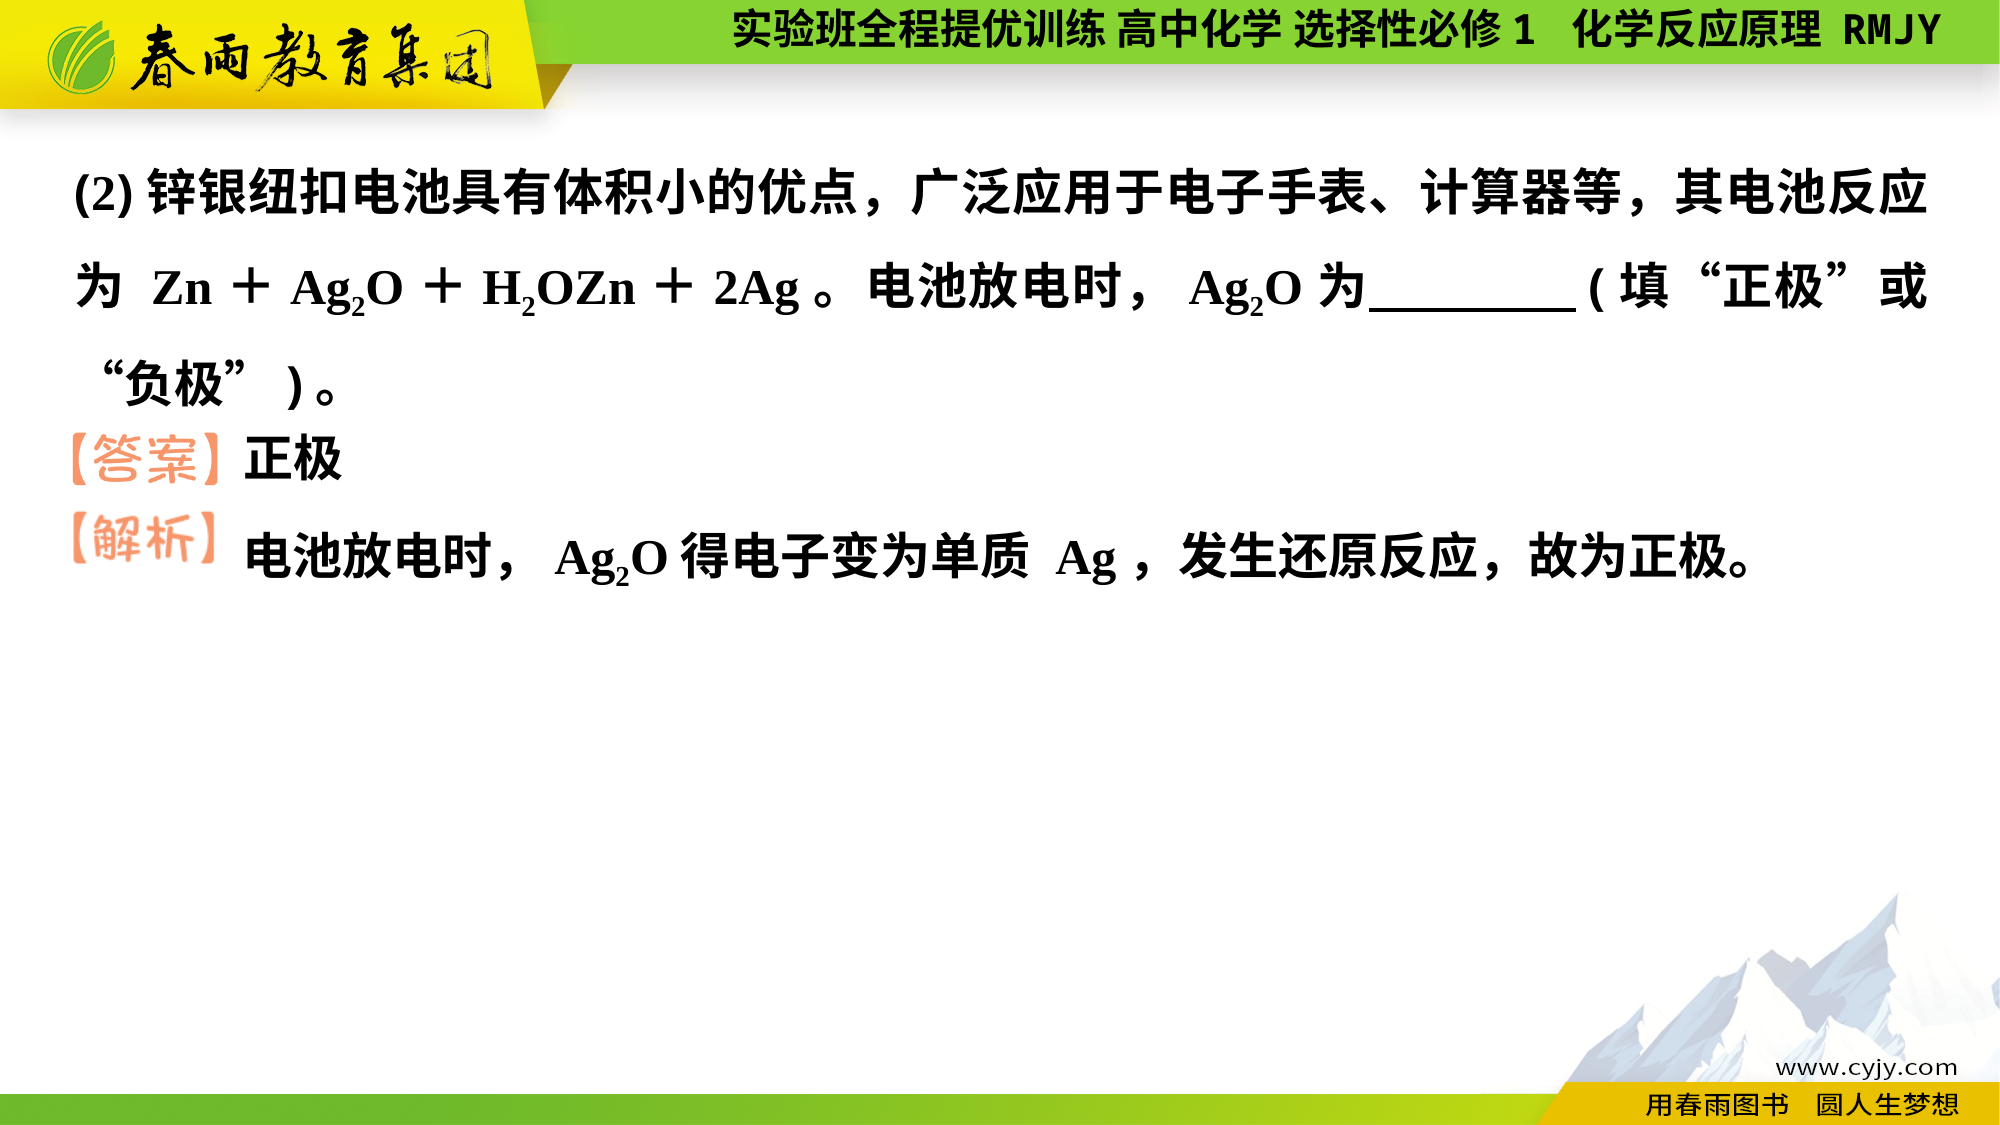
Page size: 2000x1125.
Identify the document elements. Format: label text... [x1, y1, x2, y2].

text_box 电池放电时，Ag2O得电子变为单质 Ag，发生还原反应，故为正极。 [227, 482, 1944, 601]
picture [0, 0, 2000, 1125]
text_box 正极 [228, 419, 409, 482]
